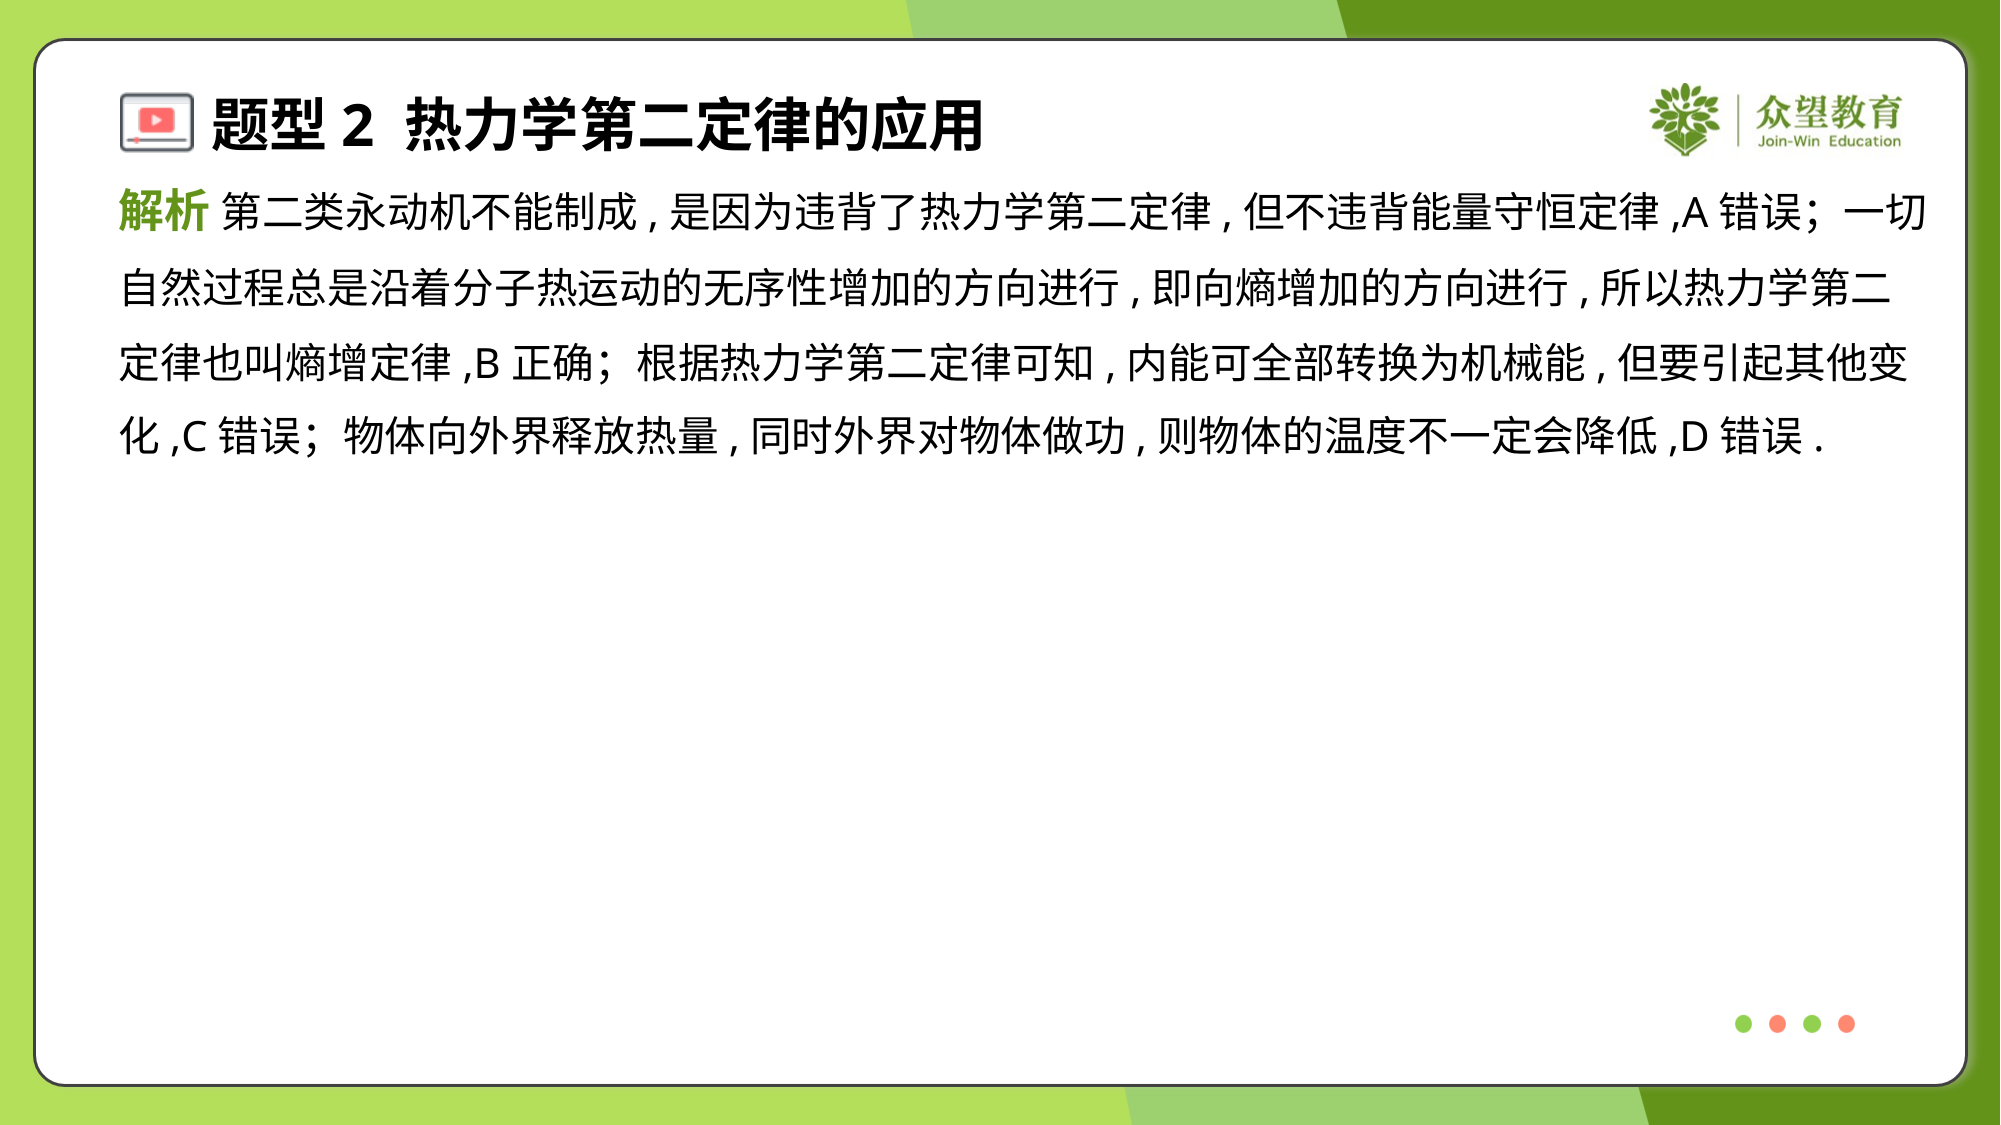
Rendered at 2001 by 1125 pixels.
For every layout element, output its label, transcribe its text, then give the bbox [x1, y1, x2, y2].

picture [0, 0, 2000, 1125]
text_box 解析 第二类永动机不能制成,是因为违背了热力学第二定律,但不违背能量守恒定律,A错误；一切 自然过程总是沿着分子热运动的无序性增加的方向进行,即向熵增加的方向进行,所以热力学第二 定律也叫熵增定律,B正确；根据热力学第二定律可知,内能可全部转换为机械能,但要引起其他变 化,C错误；物体向外界释放热量,同时外界对物体做功,则物体的温度不一定会降低,D错误. [118, 159, 1883, 452]
